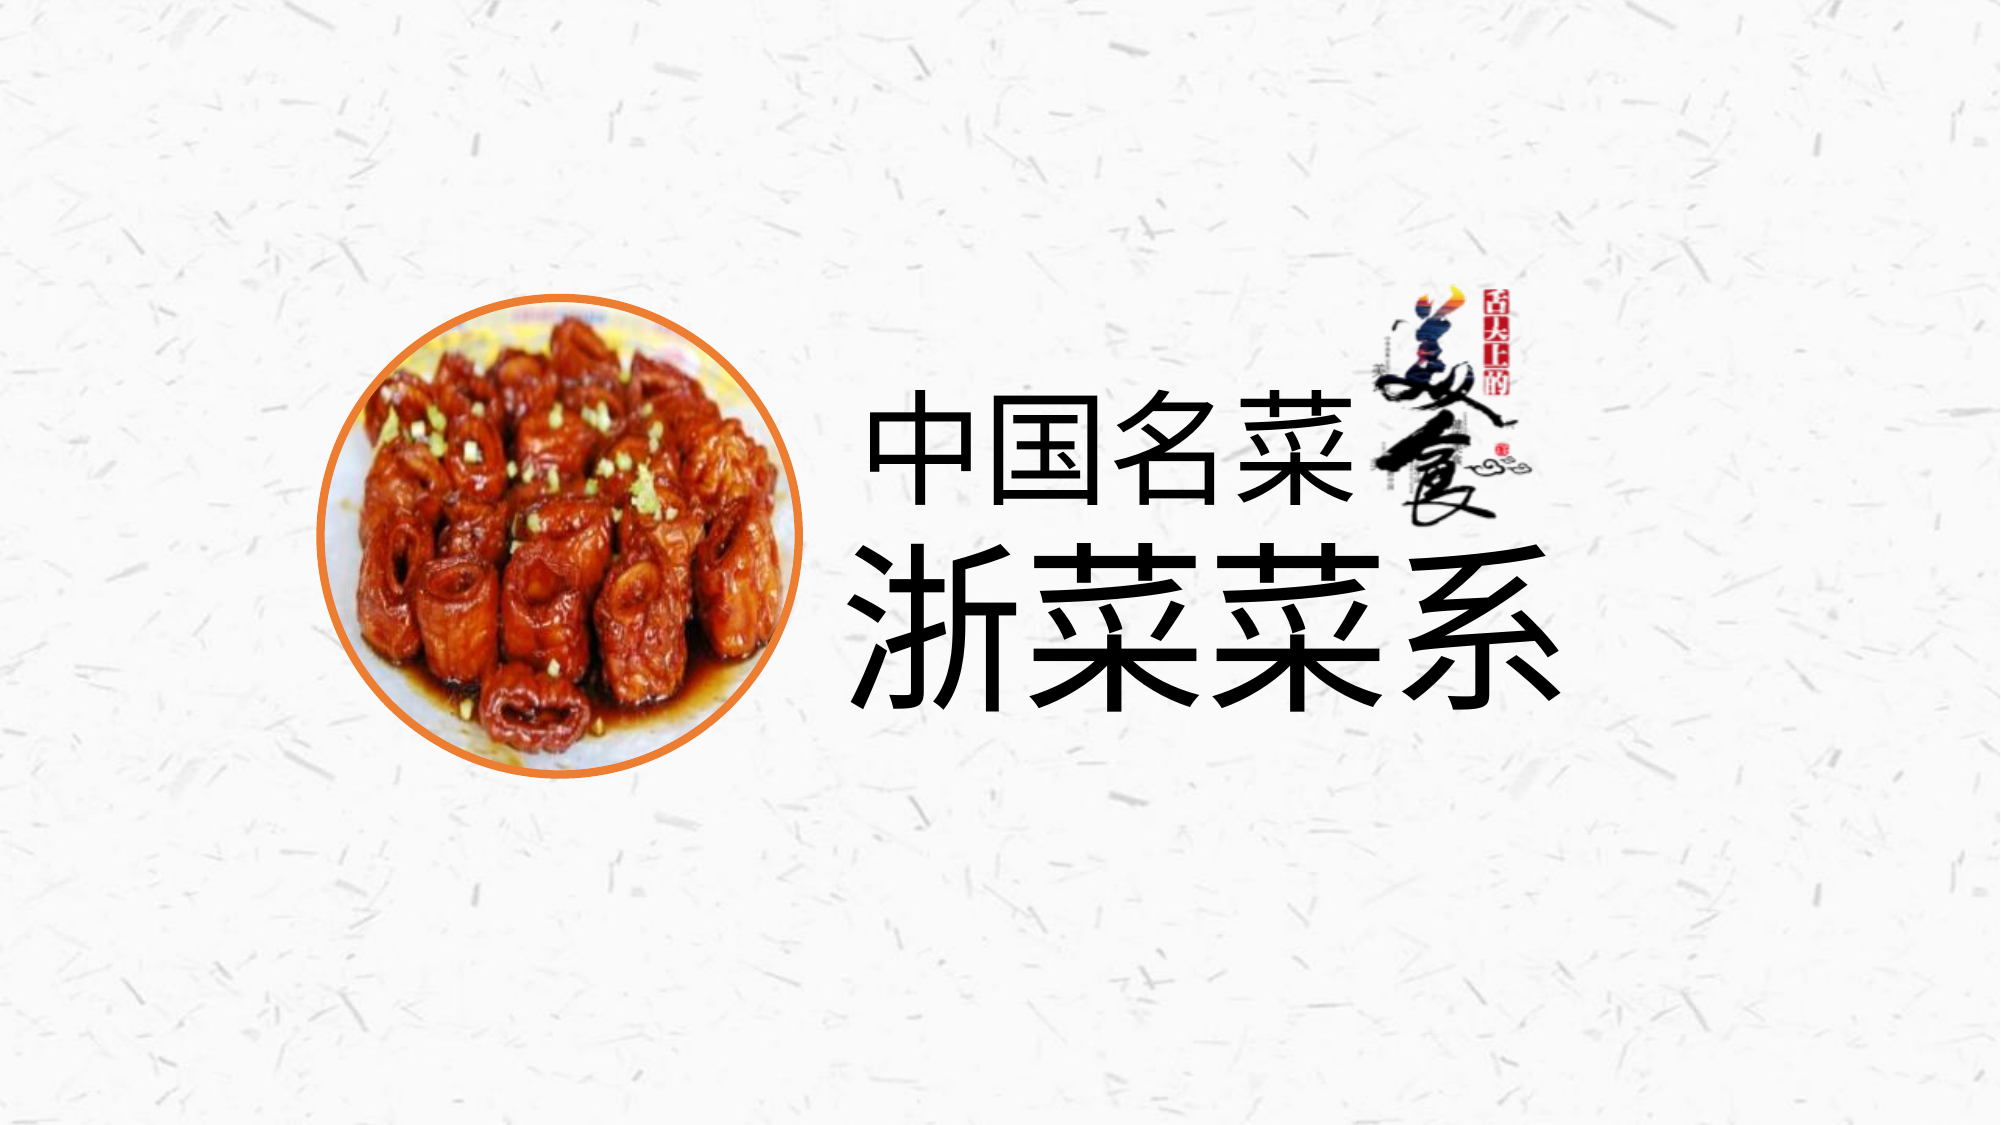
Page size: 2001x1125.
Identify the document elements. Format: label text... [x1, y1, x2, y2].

text_box 浙菜菜系 [825, 506, 1627, 742]
picture [0, 0, 2001, 1125]
text_box 中国名菜 [815, 362, 1335, 528]
